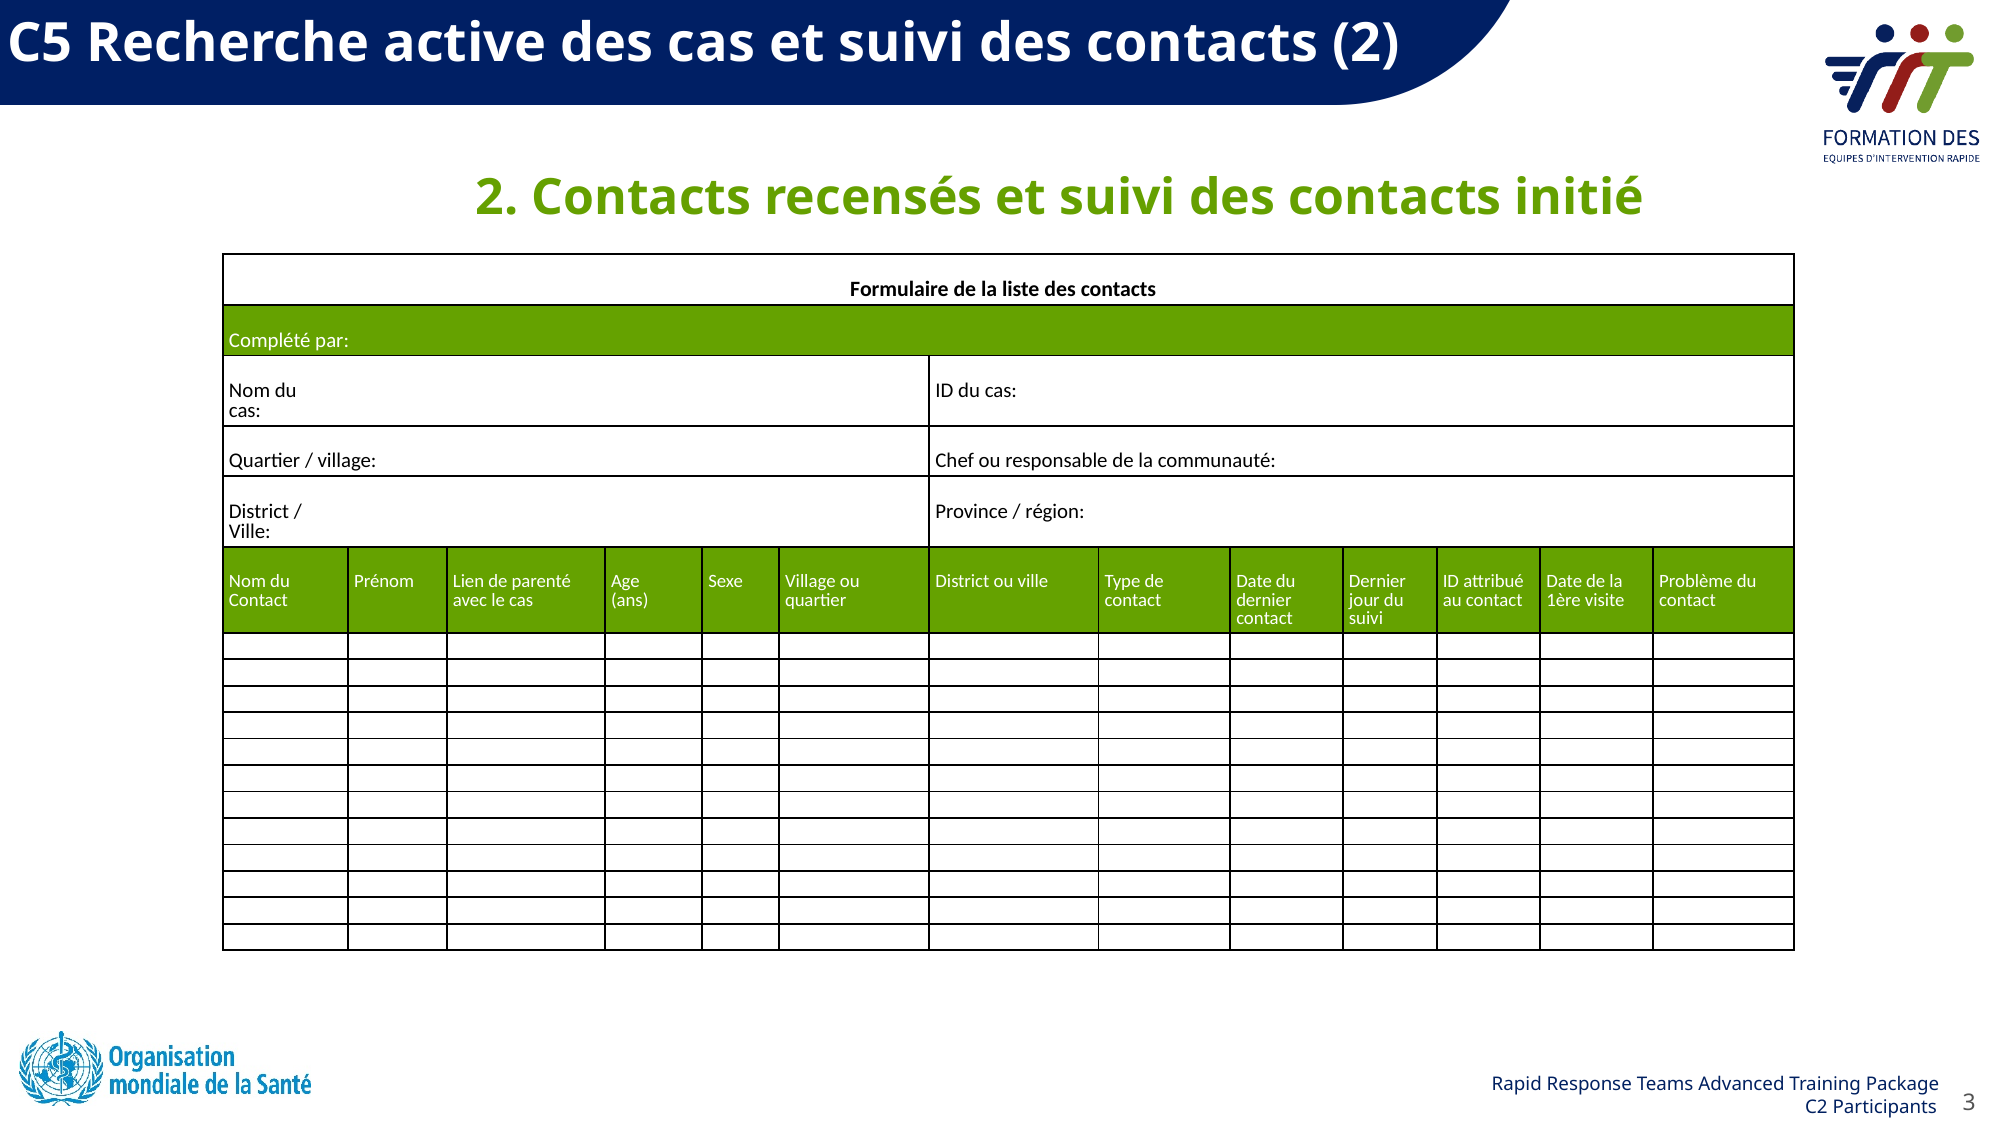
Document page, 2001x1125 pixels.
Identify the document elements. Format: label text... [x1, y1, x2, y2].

table_cell [930, 819, 1098, 844]
table_cell [224, 634, 347, 658]
table_cell [1654, 634, 1793, 658]
table_cell [1438, 925, 1539, 949]
table_cell [224, 872, 347, 896]
table_cell [1541, 898, 1652, 923]
table_cell [224, 819, 347, 844]
table_cell [1438, 687, 1539, 711]
table_cell [1231, 739, 1342, 764]
table_cell [1541, 687, 1652, 711]
table_cell [1099, 739, 1229, 764]
table_cell [224, 739, 347, 764]
table_cell [606, 819, 701, 844]
table_cell [1344, 898, 1436, 923]
table_cell [1231, 819, 1342, 844]
table_cell [1099, 660, 1229, 685]
table_cell [703, 660, 778, 685]
table_cell [606, 713, 701, 738]
table_cell Age (ans) [606, 548, 701, 632]
table_cell [448, 925, 604, 949]
table_cell [1438, 739, 1539, 764]
table_cell [1438, 872, 1539, 896]
table_cell Sexe [703, 548, 778, 632]
table_cell [1231, 713, 1342, 738]
table_cell [1231, 872, 1342, 896]
table_cell [448, 792, 604, 817]
table_cell [1654, 845, 1793, 870]
table_cell [224, 925, 347, 949]
list 2. Contacts recensés et suivi des contacts initié [282, 163, 1735, 253]
table_cell [1231, 845, 1342, 870]
picture [19, 1031, 311, 1106]
table_cell [780, 845, 928, 870]
table_cell [1231, 898, 1342, 923]
table_cell [448, 634, 604, 658]
table_cell [1099, 634, 1229, 658]
table_cell [1654, 766, 1793, 791]
table_cell [1231, 792, 1342, 817]
table_cell [448, 687, 604, 711]
table_cell [224, 687, 347, 711]
table_cell ID attribué au contact [1438, 548, 1539, 632]
table_cell [703, 925, 778, 949]
table_cell [1099, 792, 1229, 817]
table_cell [930, 925, 1098, 949]
table_cell [1099, 819, 1229, 844]
table_cell [349, 713, 446, 738]
table_cell [448, 660, 604, 685]
table_cell [349, 766, 446, 791]
picture [1823, 23, 1980, 164]
table_cell [930, 766, 1098, 791]
table_cell [1344, 713, 1436, 738]
table_cell [1438, 634, 1539, 658]
table_cell [1438, 792, 1539, 817]
table_cell [448, 898, 604, 923]
table_cell [1099, 925, 1229, 949]
table_cell [349, 925, 446, 949]
table_cell [606, 687, 701, 711]
table_cell Complété par: [224, 306, 1793, 355]
table_cell [703, 898, 778, 923]
table_cell [703, 792, 778, 817]
table_cell [1438, 766, 1539, 791]
table_cell [1541, 660, 1652, 685]
table_cell [349, 660, 446, 685]
table_cell [703, 687, 778, 711]
table_cell [1099, 687, 1229, 711]
table_cell [1654, 872, 1793, 896]
table_cell Village ou quartier [780, 548, 928, 632]
table_cell Dernier jour du suivi [1344, 548, 1436, 632]
table_cell Problème du contact [1654, 548, 1793, 632]
table_cell Prénom [349, 548, 446, 632]
table_cell [1231, 766, 1342, 791]
table_cell [703, 872, 778, 896]
table_cell [448, 766, 604, 791]
table_cell [1438, 713, 1539, 738]
table_cell [1654, 713, 1793, 738]
table_cell [448, 872, 604, 896]
table_cell [1344, 766, 1436, 791]
table_cell [1344, 687, 1436, 711]
table_cell [1231, 925, 1342, 949]
table_cell ID du cas: [930, 356, 1793, 425]
table_cell [1541, 792, 1652, 817]
table_cell [703, 766, 778, 791]
table_cell [1654, 792, 1793, 817]
table_cell [780, 819, 928, 844]
table_cell Lien de parenté avec le cas [448, 548, 604, 632]
table_cell [349, 845, 446, 870]
table_cell Quartier / village: [224, 427, 928, 475]
table_cell [780, 898, 928, 923]
table_cell [448, 845, 604, 870]
table_cell [349, 634, 446, 658]
table_cell [1344, 872, 1436, 896]
table_cell [930, 898, 1098, 923]
table_cell [1344, 819, 1436, 844]
table_cell Type de contact [1099, 548, 1229, 632]
table_cell [780, 792, 928, 817]
table_cell [1541, 925, 1652, 949]
table_cell [780, 739, 928, 764]
table_cell [1541, 819, 1652, 844]
table_cell [1654, 898, 1793, 923]
table_cell [703, 713, 778, 738]
table_cell [780, 660, 928, 685]
table_cell [606, 898, 701, 923]
table_cell [606, 739, 701, 764]
table_cell Nom du cas: [224, 356, 928, 425]
table_cell [780, 872, 928, 896]
table_cell [930, 660, 1098, 685]
table_cell [224, 845, 347, 870]
table_cell [224, 713, 347, 738]
table_cell [224, 766, 347, 791]
table_cell [1231, 687, 1342, 711]
table_cell Chef ou responsable de la communauté: [930, 427, 1793, 475]
table_cell [606, 872, 701, 896]
table_cell [349, 687, 446, 711]
table_cell [1344, 845, 1436, 870]
table_cell [606, 925, 701, 949]
table_cell [703, 845, 778, 870]
table_cell [349, 819, 446, 844]
table_cell [1654, 687, 1793, 711]
table_cell [930, 687, 1098, 711]
table_cell [1541, 845, 1652, 870]
table_cell Nom du Contact [224, 548, 347, 632]
table_cell [1344, 634, 1436, 658]
table_cell [224, 792, 347, 817]
table_cell [703, 634, 778, 658]
table_cell [1541, 713, 1652, 738]
table_cell [1231, 660, 1342, 685]
table_cell [1344, 925, 1436, 949]
table_cell [1344, 739, 1436, 764]
table_cell [1099, 845, 1229, 870]
table_cell Province / région: [930, 477, 1793, 546]
table_cell [448, 819, 604, 844]
table_cell [1099, 898, 1229, 923]
table_cell [780, 713, 928, 738]
table_cell [1344, 792, 1436, 817]
table_cell [780, 766, 928, 791]
table_cell Date du dernier contact [1231, 548, 1342, 632]
table_cell [1654, 925, 1793, 949]
table_cell [1099, 713, 1229, 738]
table_cell [349, 872, 446, 896]
table_cell [349, 739, 446, 764]
table_header Formulaire de la liste des contacts [224, 255, 1793, 304]
table_cell [224, 898, 347, 923]
table_cell District / Ville: [224, 477, 928, 546]
table_cell [930, 792, 1098, 817]
table_cell [930, 845, 1098, 870]
table_cell [703, 739, 778, 764]
table_cell [448, 739, 604, 764]
table_cell [780, 925, 928, 949]
table_cell [1541, 872, 1652, 896]
table_cell [1231, 634, 1342, 658]
picture [0, 0, 1533, 105]
table_cell [1438, 898, 1539, 923]
text_box C5 Recherche active des cas et suivi des contacts (2) [0, 0, 1521, 94]
table_cell [349, 898, 446, 923]
table_cell [1541, 739, 1652, 764]
table_cell [448, 713, 604, 738]
table_cell [780, 634, 928, 658]
table_cell [930, 739, 1098, 764]
table_cell [930, 713, 1098, 738]
table_cell [1541, 634, 1652, 658]
table_cell [1541, 766, 1652, 791]
table_cell [349, 792, 446, 817]
table_cell [930, 872, 1098, 896]
table_cell [224, 660, 347, 685]
table_cell [780, 687, 928, 711]
table_cell [1099, 766, 1229, 791]
table_cell [1438, 819, 1539, 844]
table_cell [703, 819, 778, 844]
table_cell [1344, 660, 1436, 685]
table_cell Date de la 1ère visite [1541, 548, 1652, 632]
table_cell [1654, 739, 1793, 764]
table_cell [606, 660, 701, 685]
table_cell [1654, 660, 1793, 685]
table_cell [1099, 872, 1229, 896]
table_cell [1438, 660, 1539, 685]
table_cell [930, 634, 1098, 658]
table_cell [606, 766, 701, 791]
table_cell [1654, 819, 1793, 844]
table_cell [606, 634, 701, 658]
table_cell District ou ville [930, 548, 1098, 632]
table_cell [1438, 845, 1539, 870]
table_cell [606, 845, 701, 870]
table_cell [606, 792, 701, 817]
